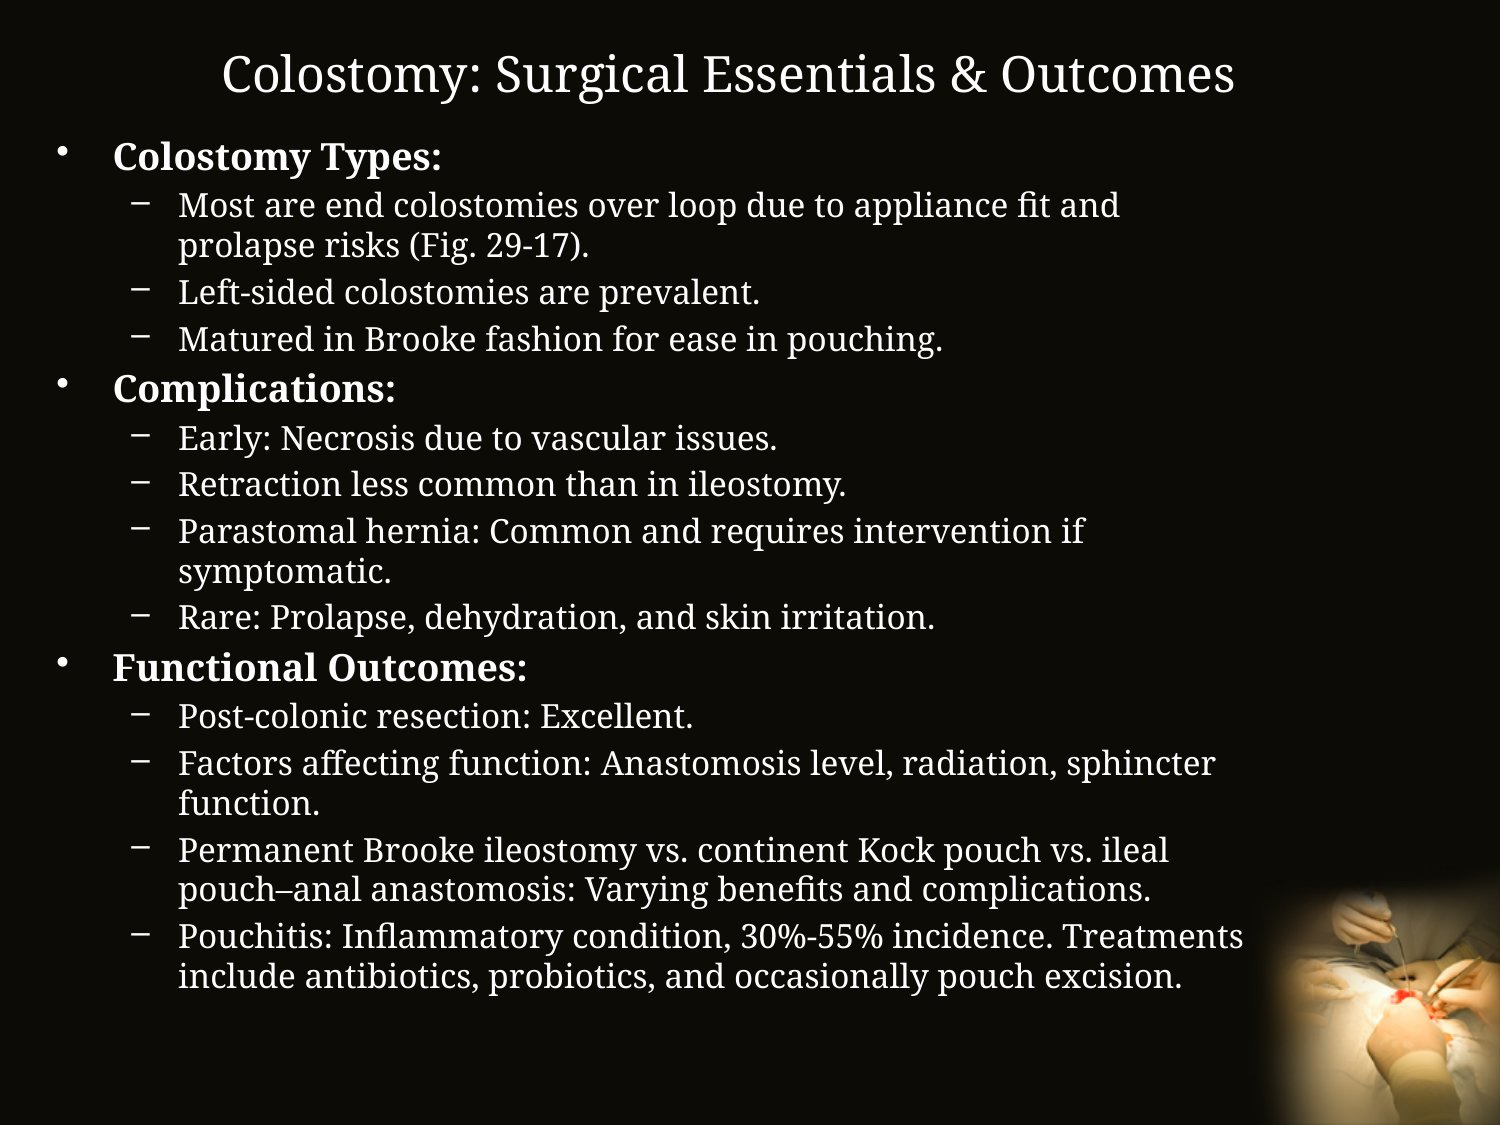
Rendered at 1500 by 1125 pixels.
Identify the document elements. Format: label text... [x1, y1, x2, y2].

list Colostomy Types: Most are end colostomies over loop due to appliance fit and prolapse risks (Fig. 29-17). Left-sided colostomies are prevalent. Matured in Brooke fashion for ease in pouching. Complications: Early: Necrosis due to vascular issues. Retraction less common than in ileostomy. Parastomal hernia: Common and requires intervention if symptomatic. Rare: Prolapse, dehydration, and skin irritation. Functional Outcomes: Post-colonic resection: Excellent. Factors affecting function: Anastomosis level, radiation, sphincter function. Permanent Brooke ileostomy vs. continent Kock pouch vs. ileal pouch–anal anastomosis: Varying benefits and complications. Pouchitis: Inflammatory condition, 30%-55% incidence. Treatments include antibiotics, probiotics, and occasionally pouch excision. [41, 125, 1270, 1000]
picture [0, 0, 1500, 1125]
title Colostomy: Surgical Essentials & Outcomes [206, 30, 1377, 115]
